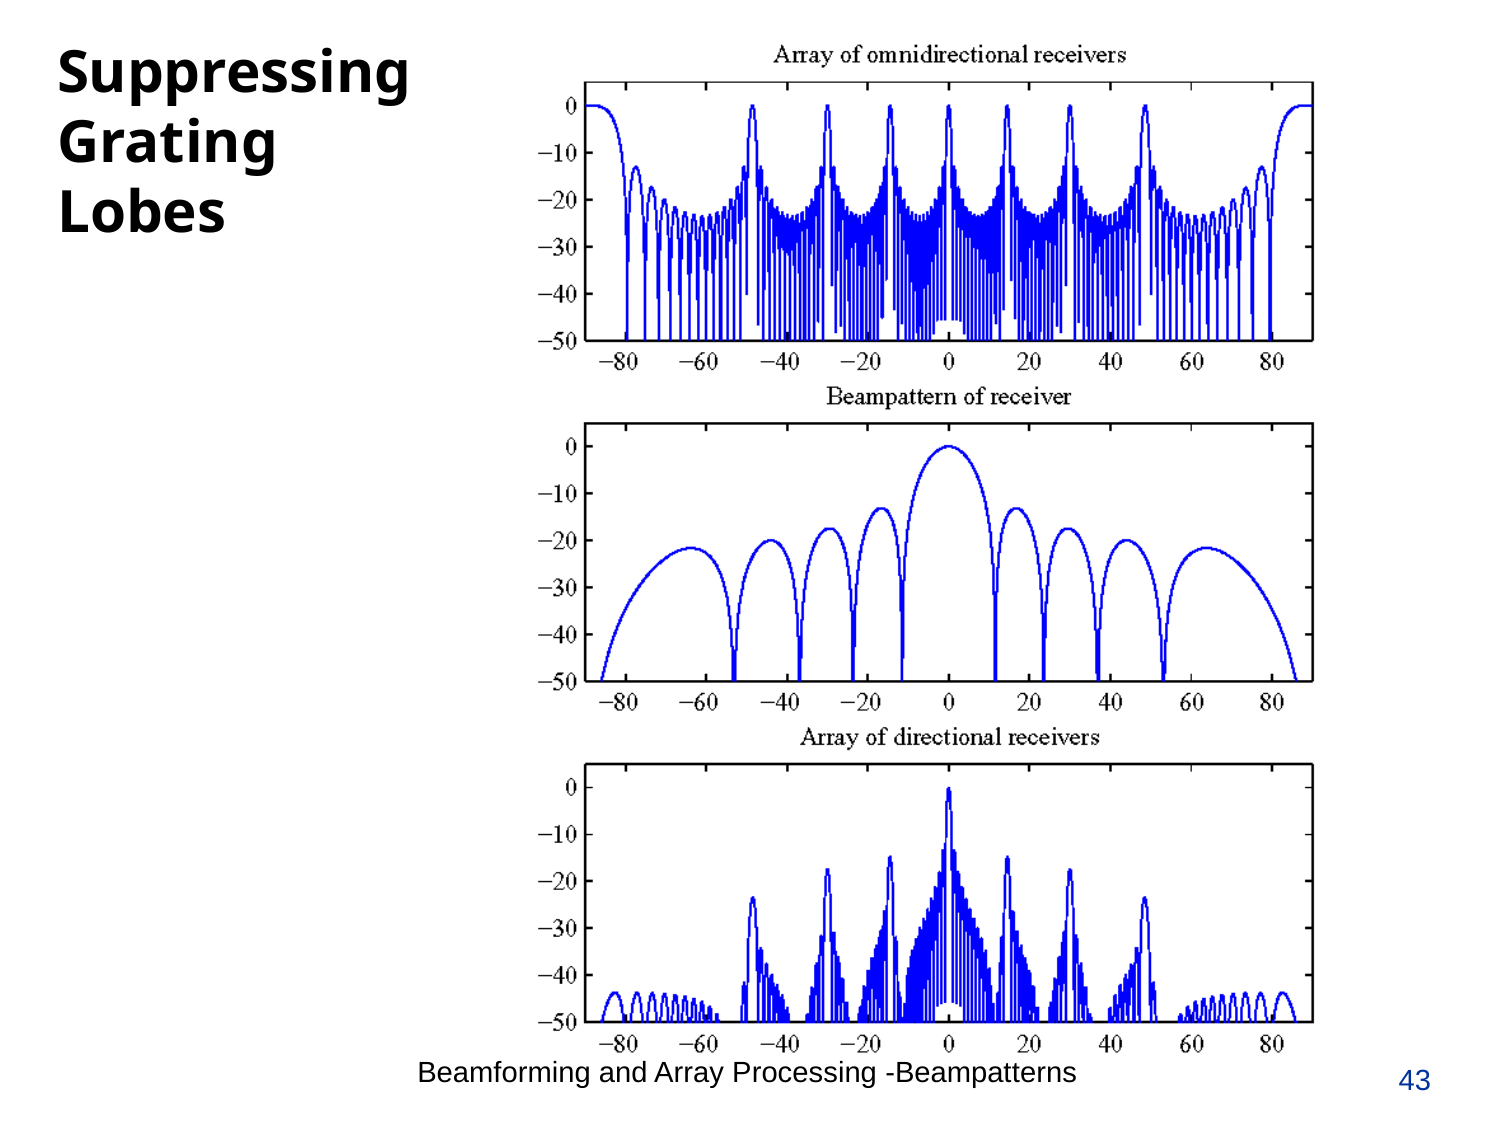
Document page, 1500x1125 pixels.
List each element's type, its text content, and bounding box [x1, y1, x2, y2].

slide_number 43 [1207, 1055, 1447, 1102]
picture [537, 41, 1323, 1059]
title Suppressing Grating Lobes [42, 26, 473, 229]
